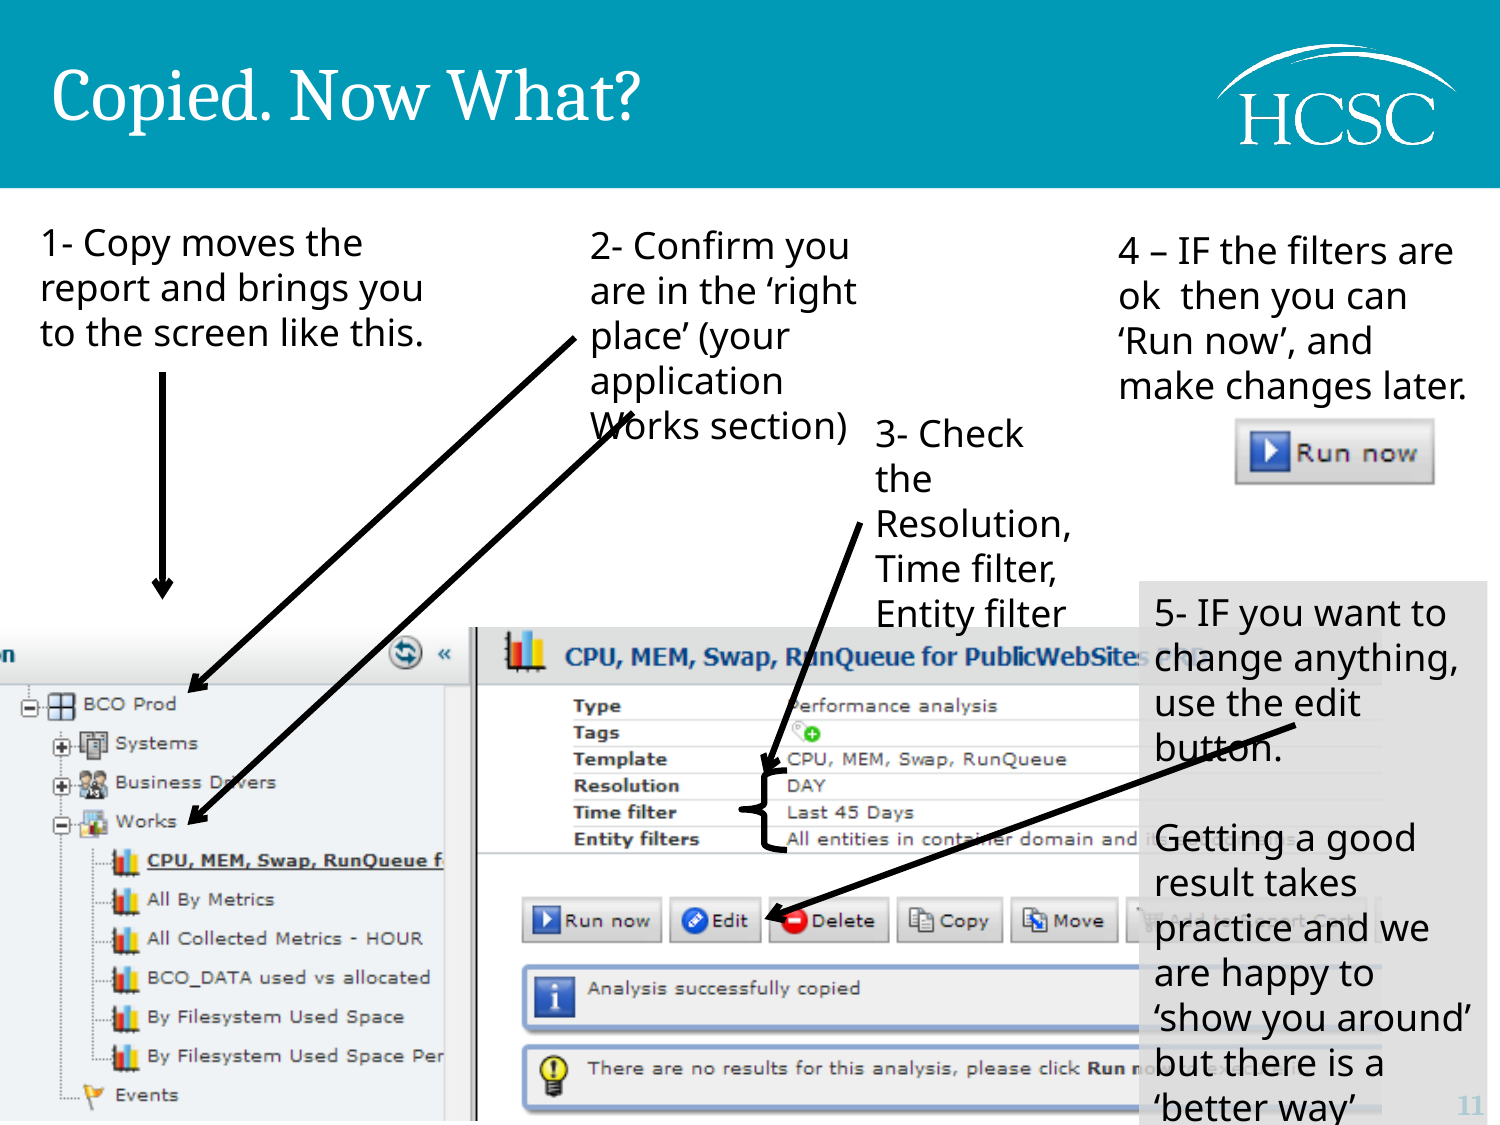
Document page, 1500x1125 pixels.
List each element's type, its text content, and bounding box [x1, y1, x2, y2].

text_box 3- Check the Resolution, Time filter, Entity filter [860, 402, 1103, 625]
text_box 2- Confirm you are in the ‘right place’ (your application Works section) [575, 214, 913, 454]
picture [0, 0, 1500, 1122]
text_box 5- IF you want to change anything, use the edit button. Getting a good result takes practice and we are happy to ‘show you around’ but there is a ‘better way’ [1139, 581, 1488, 1125]
text_box 1- Copy moves the report and brings you to the screen like this. [24, 211, 450, 362]
title Copied. Now What? [37, 0, 1278, 181]
text_box 4 – IF the filters are ok then you can ‘Run now’, and make changes later. [1103, 220, 1488, 415]
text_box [187, 337, 576, 412]
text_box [187, 412, 634, 826]
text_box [764, 500, 861, 724]
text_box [764, 724, 1296, 920]
